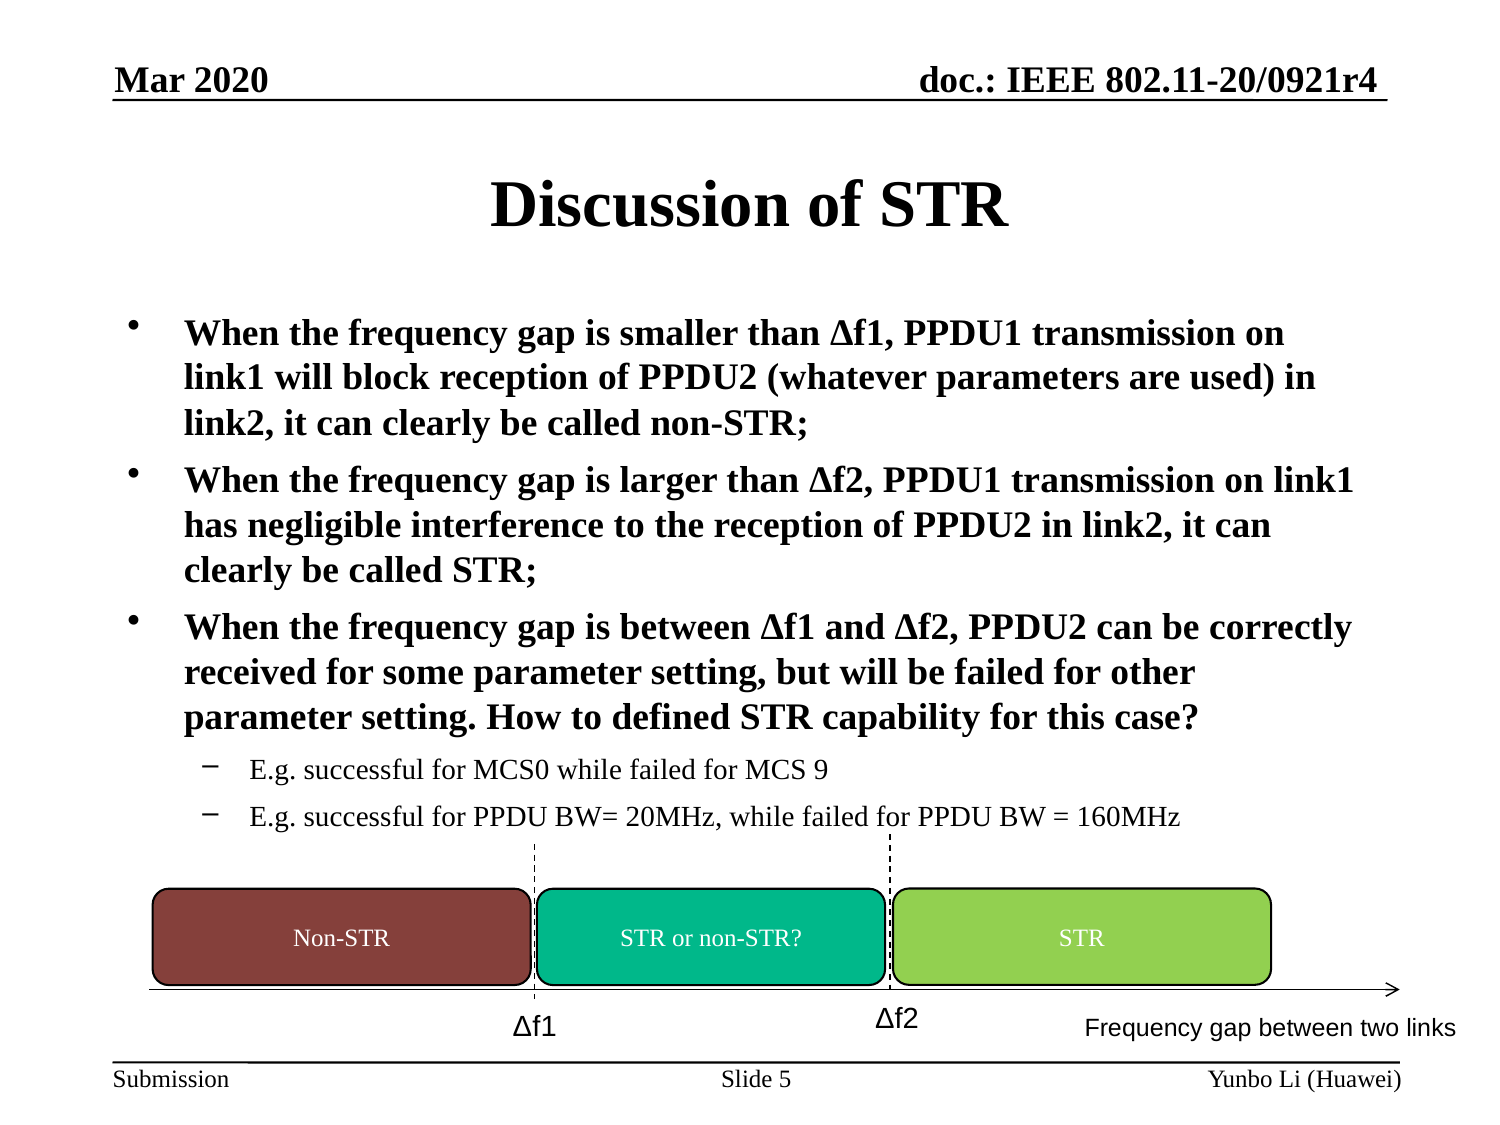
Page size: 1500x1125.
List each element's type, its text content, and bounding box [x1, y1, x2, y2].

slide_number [114, 54, 271, 101]
text_box Δf1 [489, 999, 572, 1050]
list When the frequency gap is smaller than Δf1, PPDU1 transmission on link1 will block reception of PPDU2 (whatever parameters are used) in link2, it can clearly be called non-STR; When the frequency gap is larger than Δf2, PPDU1 transmission on link1 has negligible interference to the reception of PPDU2 in link2, it can clearly be called STR; When the frequency gap is between Δf1 and Δf2, PPDU2 can be correctly received for some parameter setting, but will be failed for other parameter setting. How to defined STR capability for this case? E.g. successful for MCS0 while failed for MCS 9 E.g. successful for PPDU BW= 20MHz, while failed for PPDU BW = 160MHz [112, 299, 1388, 1063]
text_box STR or non-STR? [538, 886, 885, 988]
text_box Frequency gap between two links [1069, 1004, 1473, 1050]
text_box STR [895, 886, 1274, 987]
text_box Δf2 [852, 998, 934, 1043]
text_box Non-STR [150, 886, 530, 988]
footer Yunbo Li (Huawei) [1204, 1061, 1402, 1093]
slide_number Slide 5 [712, 1061, 800, 1093]
title Discussion of STR [112, 112, 1388, 288]
